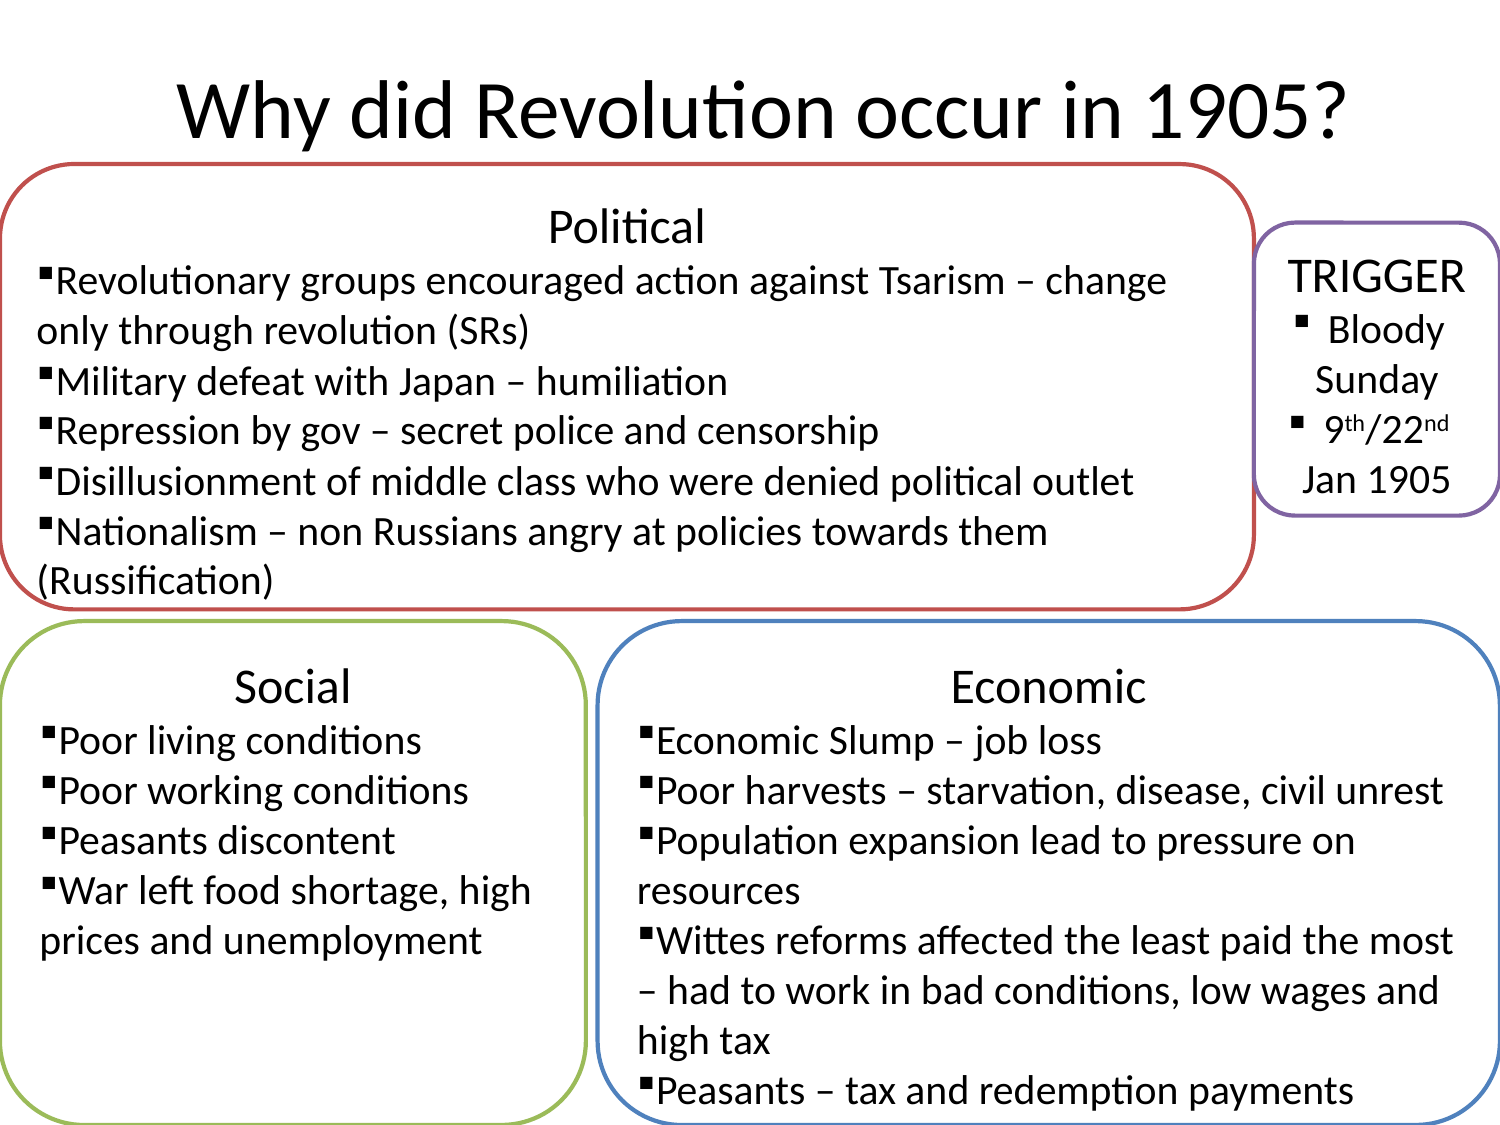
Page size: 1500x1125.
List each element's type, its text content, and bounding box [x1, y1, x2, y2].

text_box Political Revolutionary groups encouraged action against Tsarism – change only through revolution (SRs) Military defeat with Japan – humiliation Repression by gov – secret police and censorship Disillusionment of middle class who were denied political outlet Nationalism – non Russians angry at policies towards them (Russification) [0, 161, 1257, 612]
title Why did Revolution occur in 1905? [75, 11, 1454, 200]
text_box Social Poor living conditions Poor working conditions Peasants discontent War left food shortage, high prices and unemployment [0, 618, 588, 1125]
text_box Economic Economic Slump – job loss Poor harvests – starvation, disease, civil unrest Population expansion lead to pressure on resources Wittes reforms affected the least paid the most – had to work in bad conditions, low wages and high tax Peasants – tax and redemption payments [595, 618, 1500, 1125]
text_box TRIGGER Bloody Sunday 9th/22nd Jan 1905 [1251, 220, 1500, 518]
